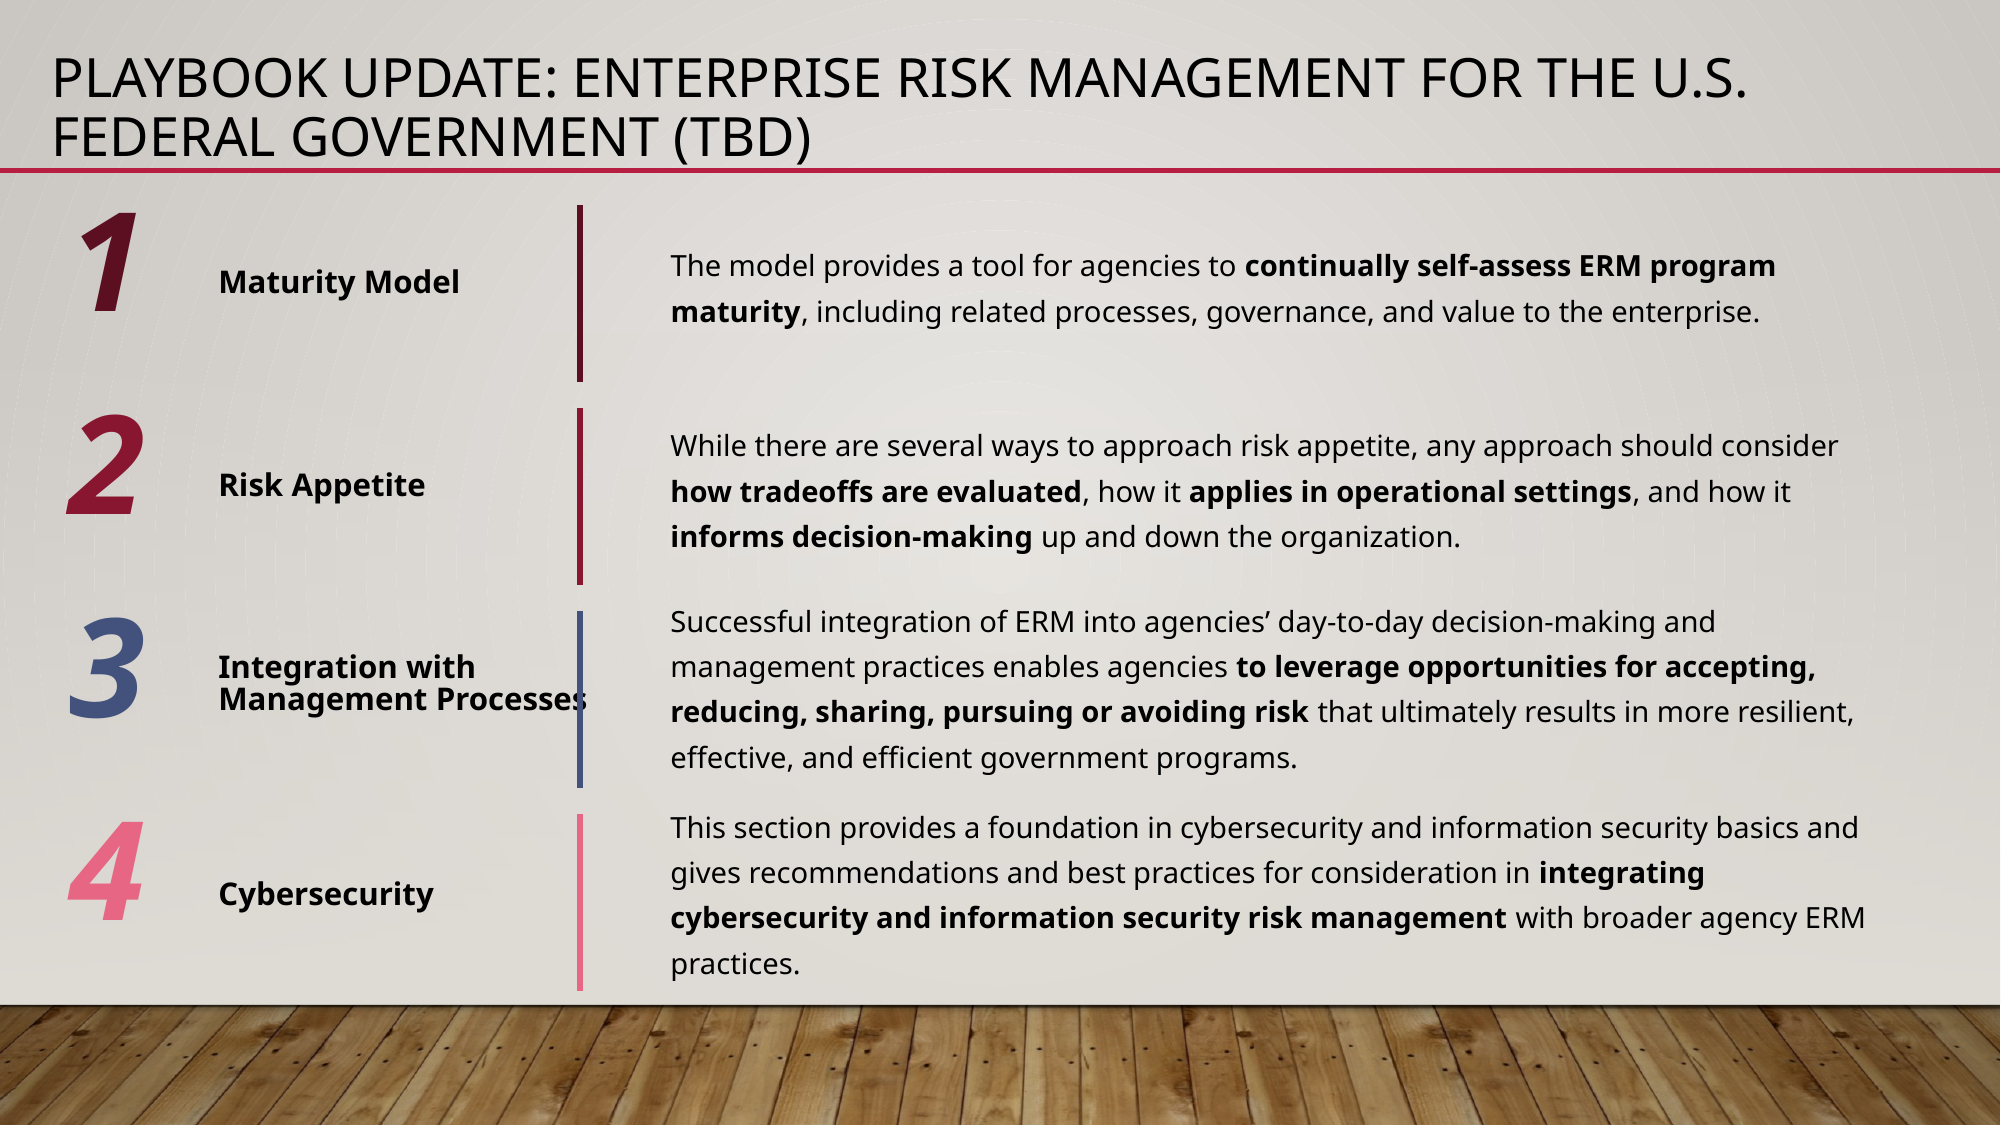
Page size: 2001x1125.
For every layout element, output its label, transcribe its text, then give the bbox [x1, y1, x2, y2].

text_box This section provides a foundation in cybersecurity and information security basics and gives recommendations and best practices for consideration in integrating cybersecurity and information security risk management with broader agency ERM practices. [655, 800, 1891, 978]
text_box The model provides a tool for agencies to continually self-assess ERM program maturity, including related processes, governance, and value to the enterprise. [655, 193, 1891, 372]
text_box Successful integration of ERM into agencies’ day-to-day decision-making and management practices enables agencies to leverage opportunities for accepting, reducing, sharing, pursuing or avoiding risk that ultimately results in more resilient, effective, and efficient government programs. [655, 594, 1891, 772]
text_box Risk Appetite [218, 398, 656, 576]
text_box 2 [68, 370, 188, 550]
text_box 4 [68, 775, 188, 955]
text_box 3 [68, 573, 188, 752]
title Playbook Update: Enterprise Risk Management for the U.S. Federal Government (TBD) [36, 43, 1964, 190]
text_box 1 [68, 167, 188, 347]
text_box Maturity Model [218, 195, 632, 374]
text_box Cybersecurity [218, 806, 632, 984]
text_box While there are several ways to approach risk appetite, any approach should consider how tradeoffs are evaluated, how it applies in operational settings, and how it informs decision-making up and down the organization. [655, 396, 1891, 574]
text_box Integration with Management Processes [218, 596, 632, 774]
picture [0, 1005, 2000, 1125]
